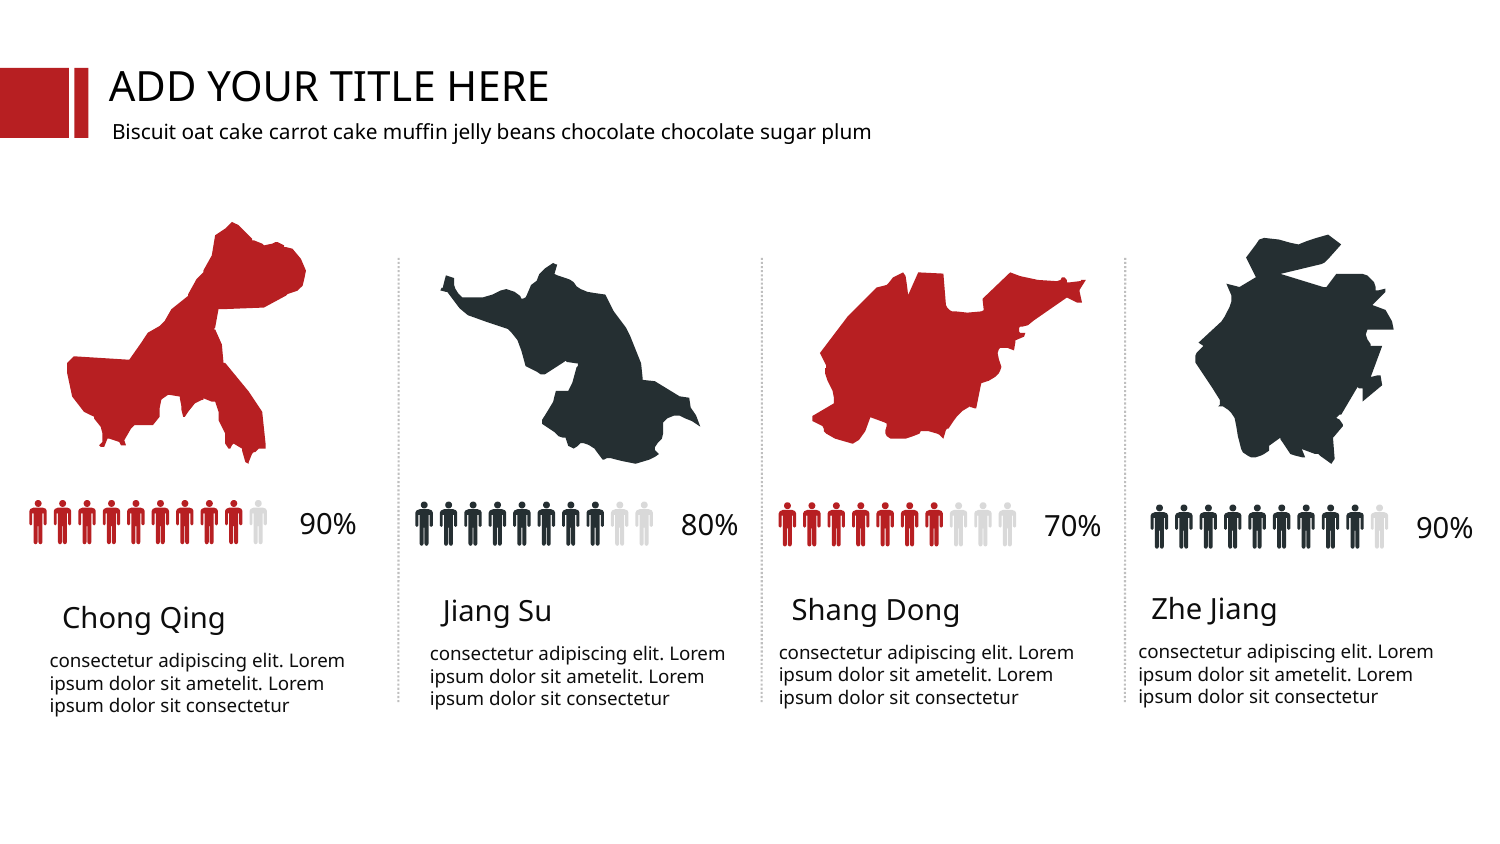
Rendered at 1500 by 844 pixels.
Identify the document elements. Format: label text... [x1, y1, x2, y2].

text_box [925, 502, 943, 547]
text_box Chong Qing [47, 592, 324, 641]
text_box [852, 502, 870, 547]
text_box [900, 502, 919, 547]
text_box consectetur adipiscing elit. Lorem ipsum dolor sit ametelit. Lorem ipsum dolor sit consectetur [415, 634, 763, 717]
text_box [1321, 504, 1340, 549]
text_box Zhe Jiang [1136, 582, 1413, 632]
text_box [949, 502, 968, 547]
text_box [876, 502, 894, 547]
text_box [998, 502, 1017, 547]
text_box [827, 502, 845, 547]
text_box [1199, 504, 1217, 549]
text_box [1272, 504, 1291, 549]
text_box Shang Dong [776, 583, 1054, 633]
text_box 90% [284, 497, 372, 548]
text_box consectetur adipiscing elit. Lorem ipsum dolor sit ametelit. Lorem ipsum dolor sit consectetur [1123, 632, 1471, 715]
text_box 90% [1401, 502, 1489, 552]
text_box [778, 502, 797, 547]
text_box consectetur adipiscing elit. Lorem ipsum dolor sit ametelit. Lorem ipsum dolor sit consectetur [34, 641, 382, 724]
text_box [1195, 234, 1394, 464]
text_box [415, 501, 653, 546]
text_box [1346, 504, 1364, 549]
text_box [1175, 504, 1193, 549]
text_box [440, 262, 701, 464]
text_box [67, 221, 306, 464]
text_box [1297, 504, 1315, 549]
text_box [803, 502, 821, 547]
text_box 80% [666, 499, 754, 549]
text_box Jiang Su [428, 585, 705, 634]
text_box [974, 502, 992, 547]
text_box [1150, 504, 1169, 549]
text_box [1370, 504, 1389, 549]
text_box [812, 272, 1086, 444]
text_box consectetur adipiscing elit. Lorem ipsum dolor sit ametelit. Lorem ipsum dolor sit consectetur [763, 633, 1111, 716]
text_box 70% [1029, 499, 1117, 550]
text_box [29, 499, 267, 545]
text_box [1224, 504, 1242, 549]
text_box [1248, 504, 1266, 549]
